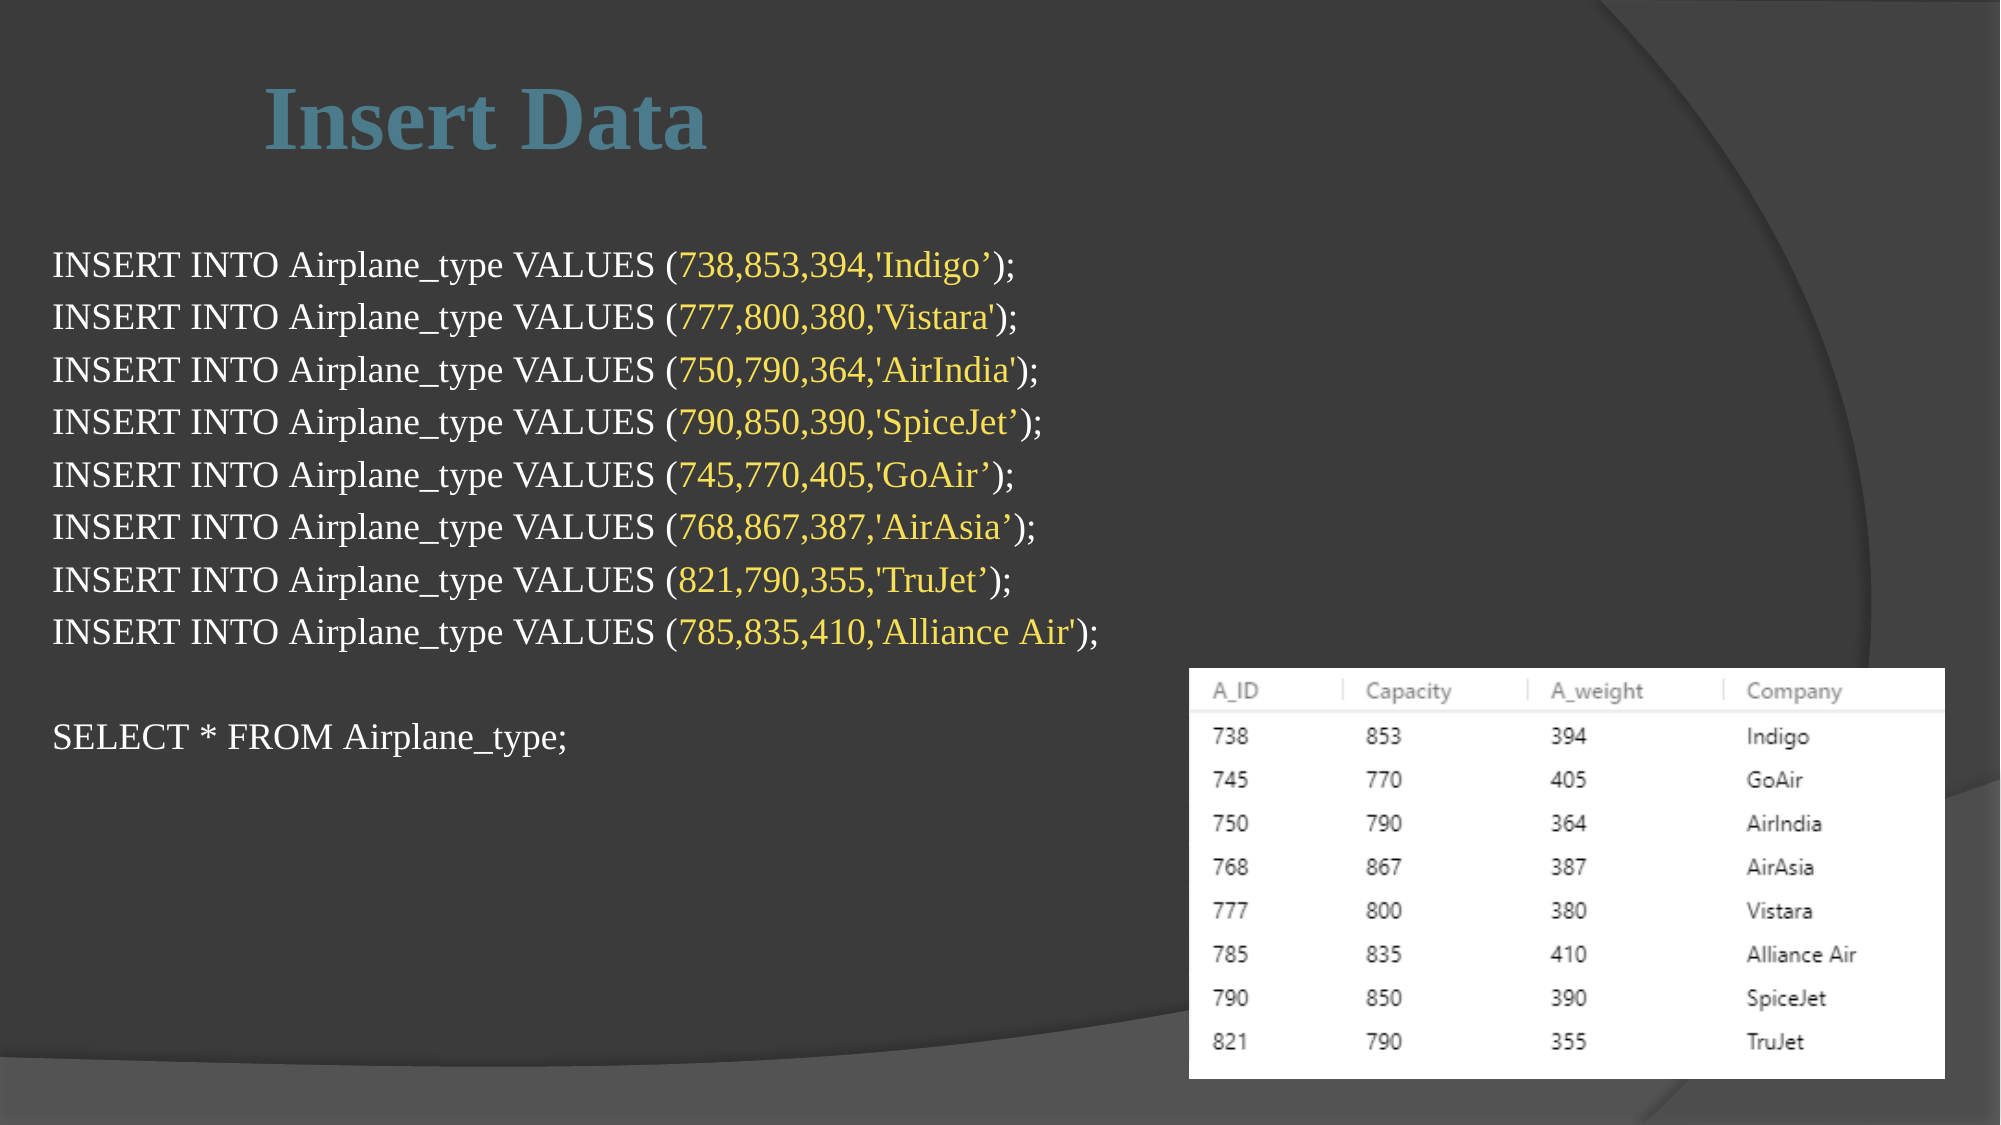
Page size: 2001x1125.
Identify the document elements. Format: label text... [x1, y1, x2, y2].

list INSERT INTO Airplane_type VALUES (738,853,394,'Indigo’); INSERT INTO Airplane_type VALUES (777,800,380,'Vistara'); INSERT INTO Airplane_type VALUES (750,790,364,'AirIndia'); INSERT INTO Airplane_type VALUES (790,850,390,'SpiceJet’); INSERT INTO Airplane_type VALUES (745,770,405,'GoAir’); INSERT INTO Airplane_type VALUES (768,867,387,'AirAsia’); INSERT INTO Airplane_type VALUES (821,790,355,'TruJet’); INSERT INTO Airplane_type VALUES (785,835,410,'Alliance Air'); SELECT * FROM Airplane_type; [31, 232, 1142, 787]
title Insert Data [255, 42, 811, 183]
picture [1188, 668, 1946, 1080]
